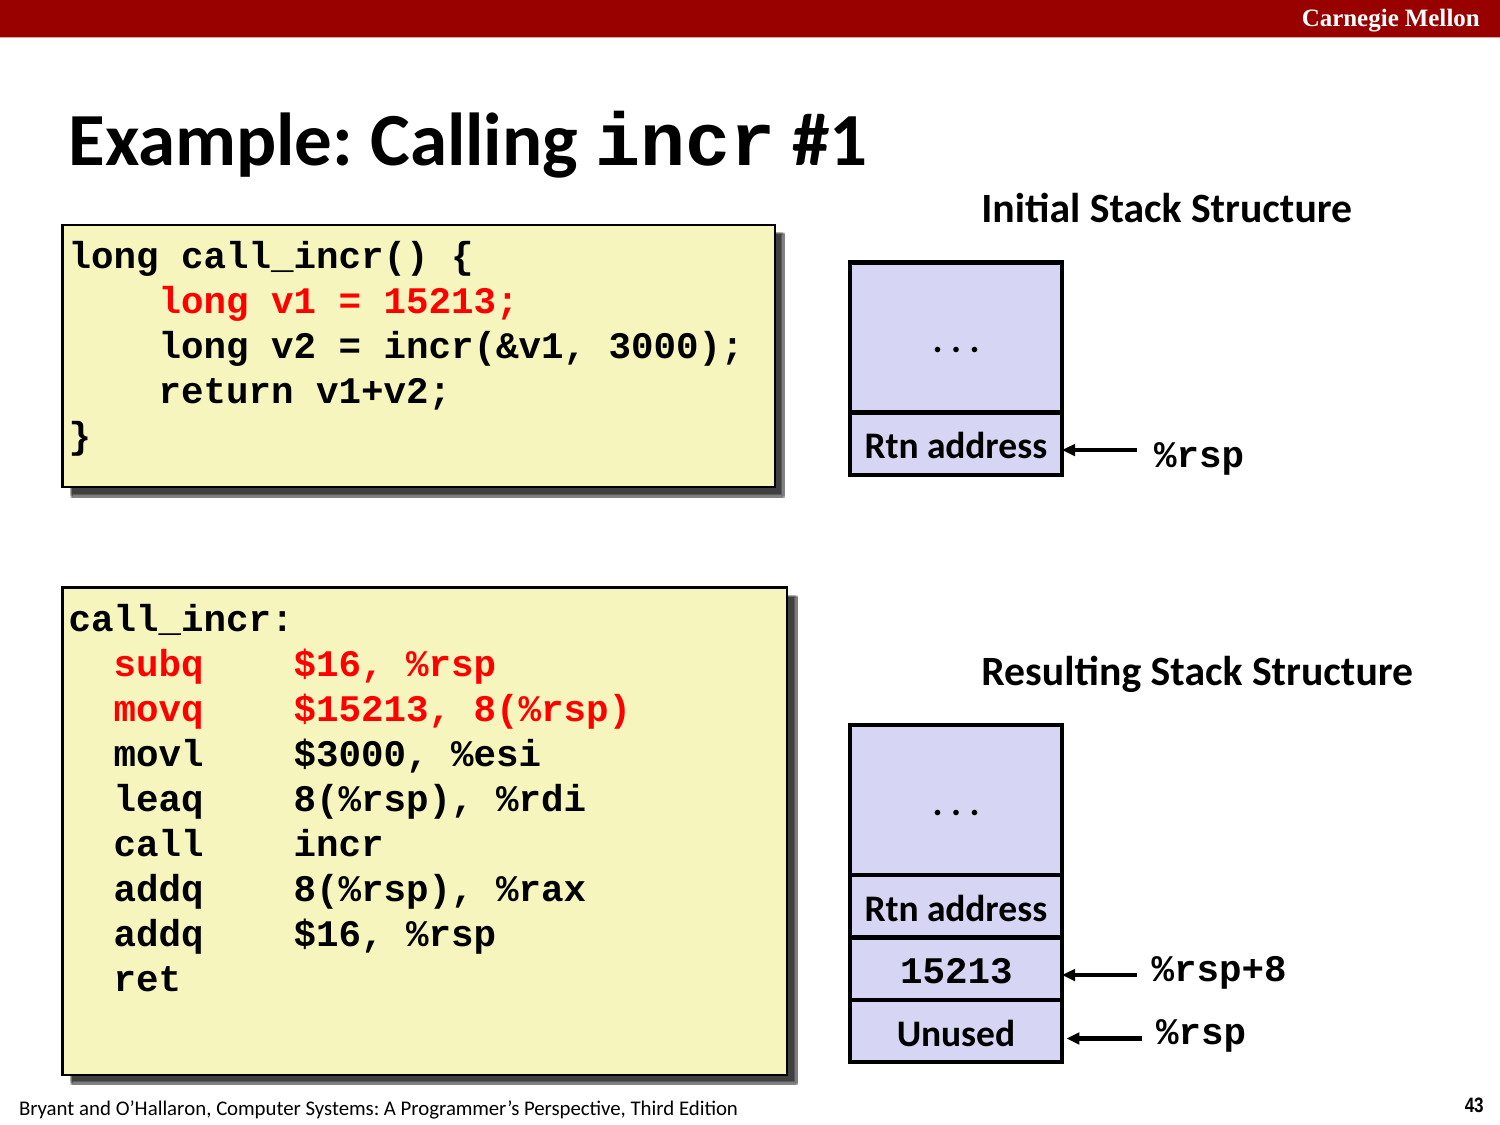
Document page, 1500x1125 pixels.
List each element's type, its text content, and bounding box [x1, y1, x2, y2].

text_box %rsp+8 [1145, 937, 1295, 996]
text_box Initial Stack Structure [975, 174, 1368, 239]
text_box %rsp [1149, 1001, 1258, 1060]
text_box Rtn address [849, 874, 1063, 938]
text_box Rtn address [849, 412, 1063, 475]
text_box call_incr: subq $16, %rsp movq $15213, 8(%rsp) movl $3000, %esi leaq 8(%rsp), %rdi call incr addq 8(%rsp), %rax addq $16, %rsp ret [62, 587, 788, 1075]
text_box long call_incr() { long v1 = 15213; long v2 = incr(&v1, 3000); return v1+v2; } [62, 224, 775, 488]
text_box . . . [849, 724, 1063, 874]
text_box 15213 [849, 938, 1063, 999]
text_box . . . [849, 262, 1063, 412]
text_box %rsp [1145, 423, 1253, 482]
text_box Resulting Stack Structure [975, 637, 1424, 701]
text_box Unused [849, 999, 1063, 1063]
title Example: Calling incr #1 [62, 41, 1438, 230]
